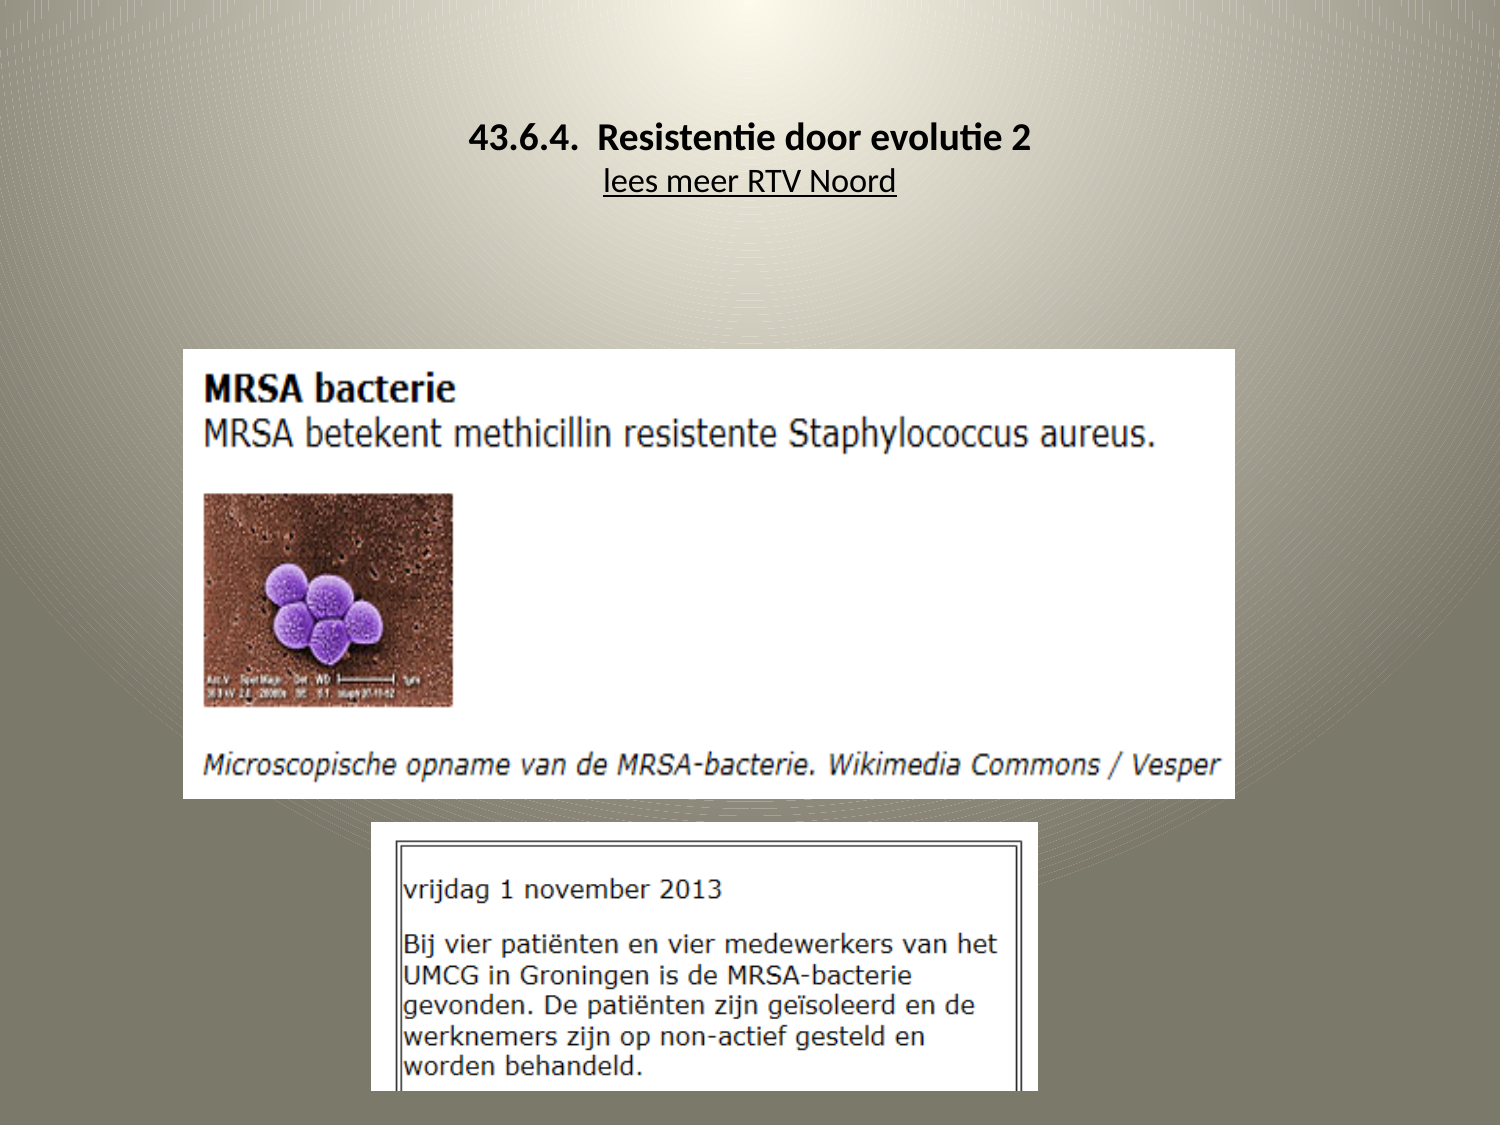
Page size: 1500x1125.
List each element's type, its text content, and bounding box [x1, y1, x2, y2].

title 43.6.4. Resistentie door evolutie 2 lees meer RTV Noord [75, 101, 1425, 303]
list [182, 349, 1235, 799]
picture [371, 822, 1038, 1092]
